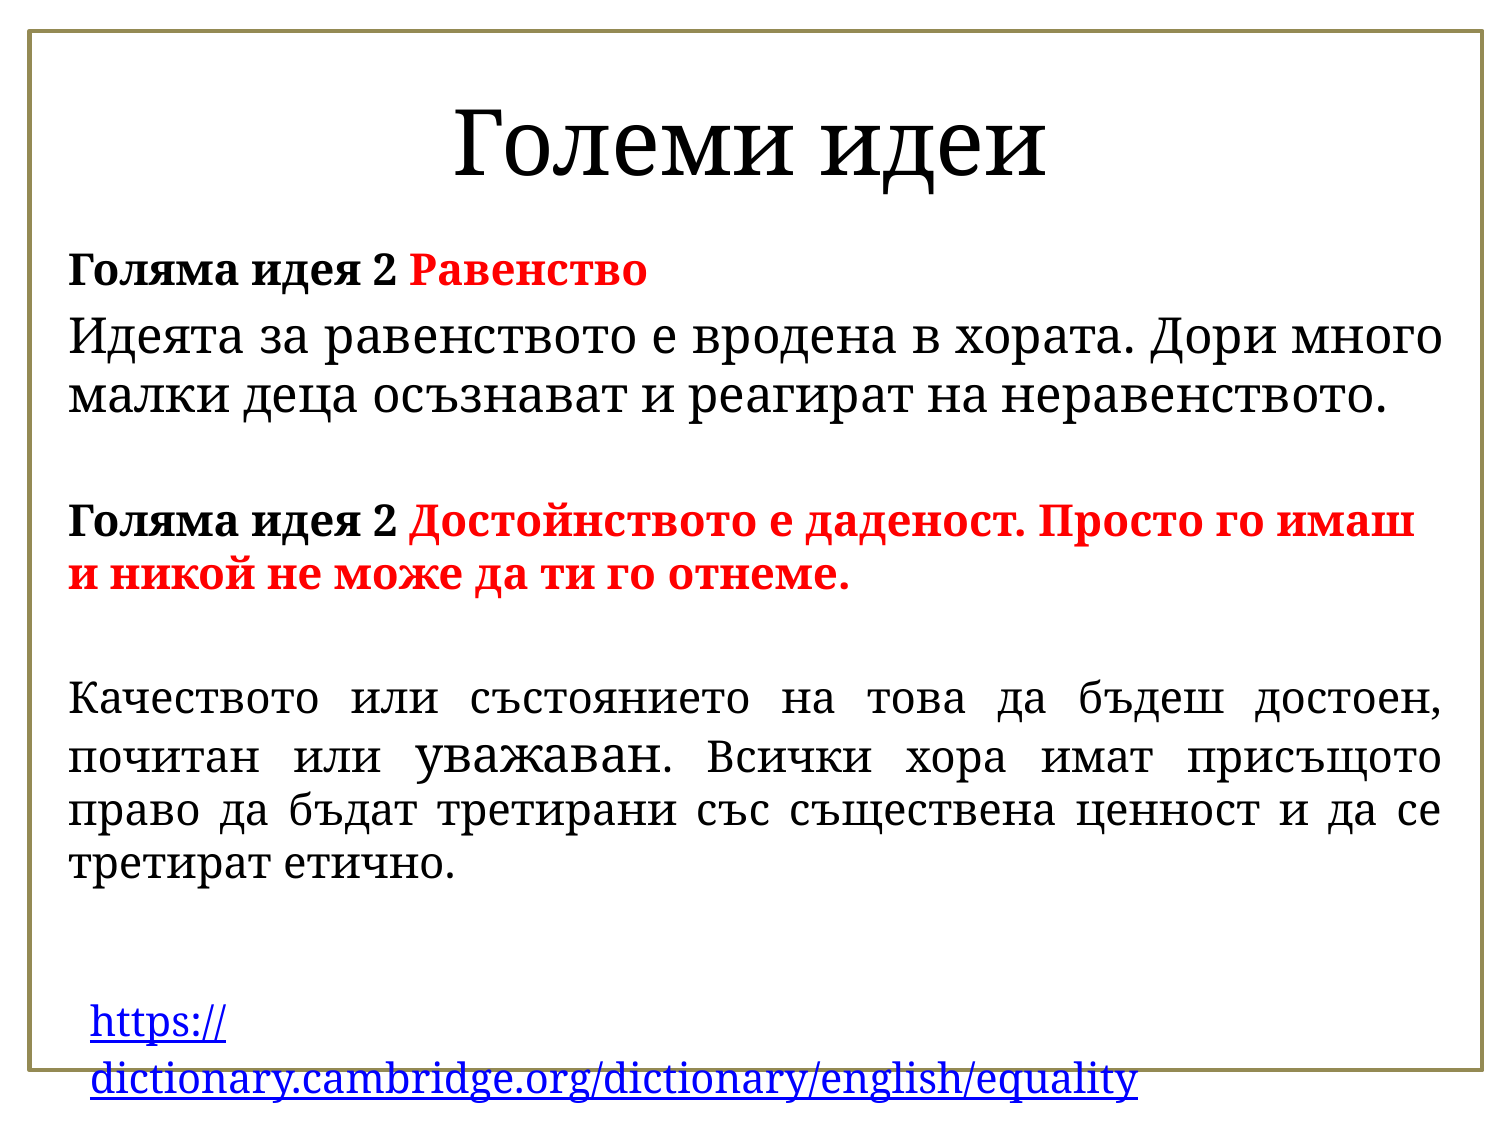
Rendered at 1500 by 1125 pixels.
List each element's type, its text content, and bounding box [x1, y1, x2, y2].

text_box https://dictionary.cambridge.org/dictionary/english/equality [75, 987, 1176, 1117]
title Големи идеи [75, 45, 1425, 233]
list Голяма идея 2 Равенство Идеята за равенството е вродена в хората. Дори много малки деца осъзнават и реагират на неравенството. Голяма идея 2 Достойнството е даденост. Просто го имаш и никой не може да ти го отнеме. Качеството или състоянието на това да бъдеш достоен, почитан или уважаван. Всички хора имат присъщото право да бъдат третирани със съществена ценност и да се третират етично. [53, 233, 1459, 976]
text_box Migration takes place internally and internationally. In our time, the biggest international migration flows are from rich to other rich countries, and from poorer to other poorer countries (North-North; South-South). Much migration is short-term; migrants return to their country of origin. An estimated 258 million people live in a country they weren’t born in; this is approx. 3.6% World’s inhabitants (U.N. 2017). “In Europe, the size of the total population would have declined during the period 2000-2015 in the absence of migration.”(UN 2017). [27, 29, 1484, 1072]
